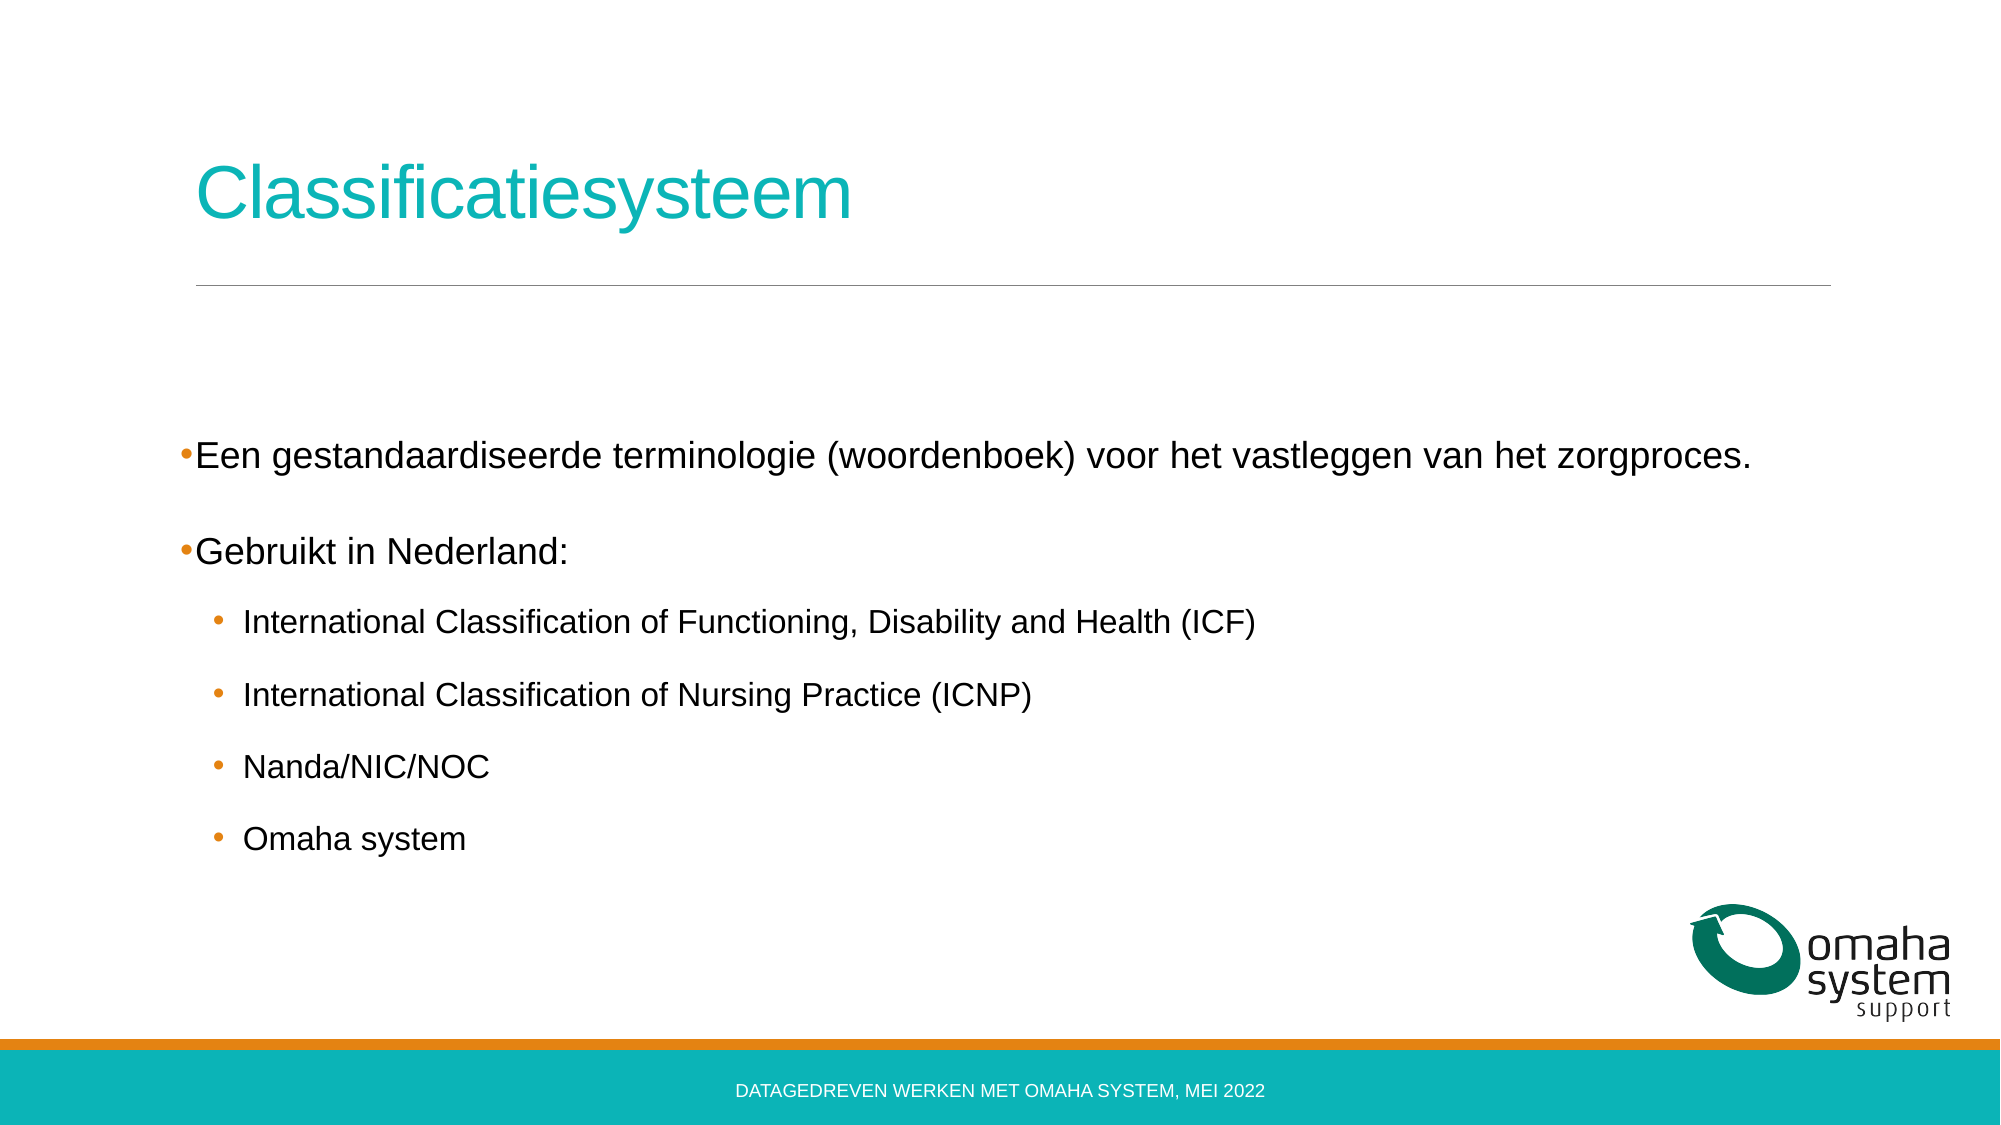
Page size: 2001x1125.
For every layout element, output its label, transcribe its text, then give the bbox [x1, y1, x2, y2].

title Classificatiesysteem [180, 47, 1830, 285]
footer Datagedreven werken met Omaha System, mei 2022 [604, 1059, 1396, 1120]
picture [1690, 904, 1950, 1022]
list Een gestandaardiseerde terminologie (woordenboek) voor het vastleggen van het zorgproces. Gebruikt in Nederland: International Classification of Functioning, Disability and Health (ICF) International Classification of Nursing Practice (ICNP) Nanda/NIC/NOC Omaha system [180, 302, 1830, 963]
